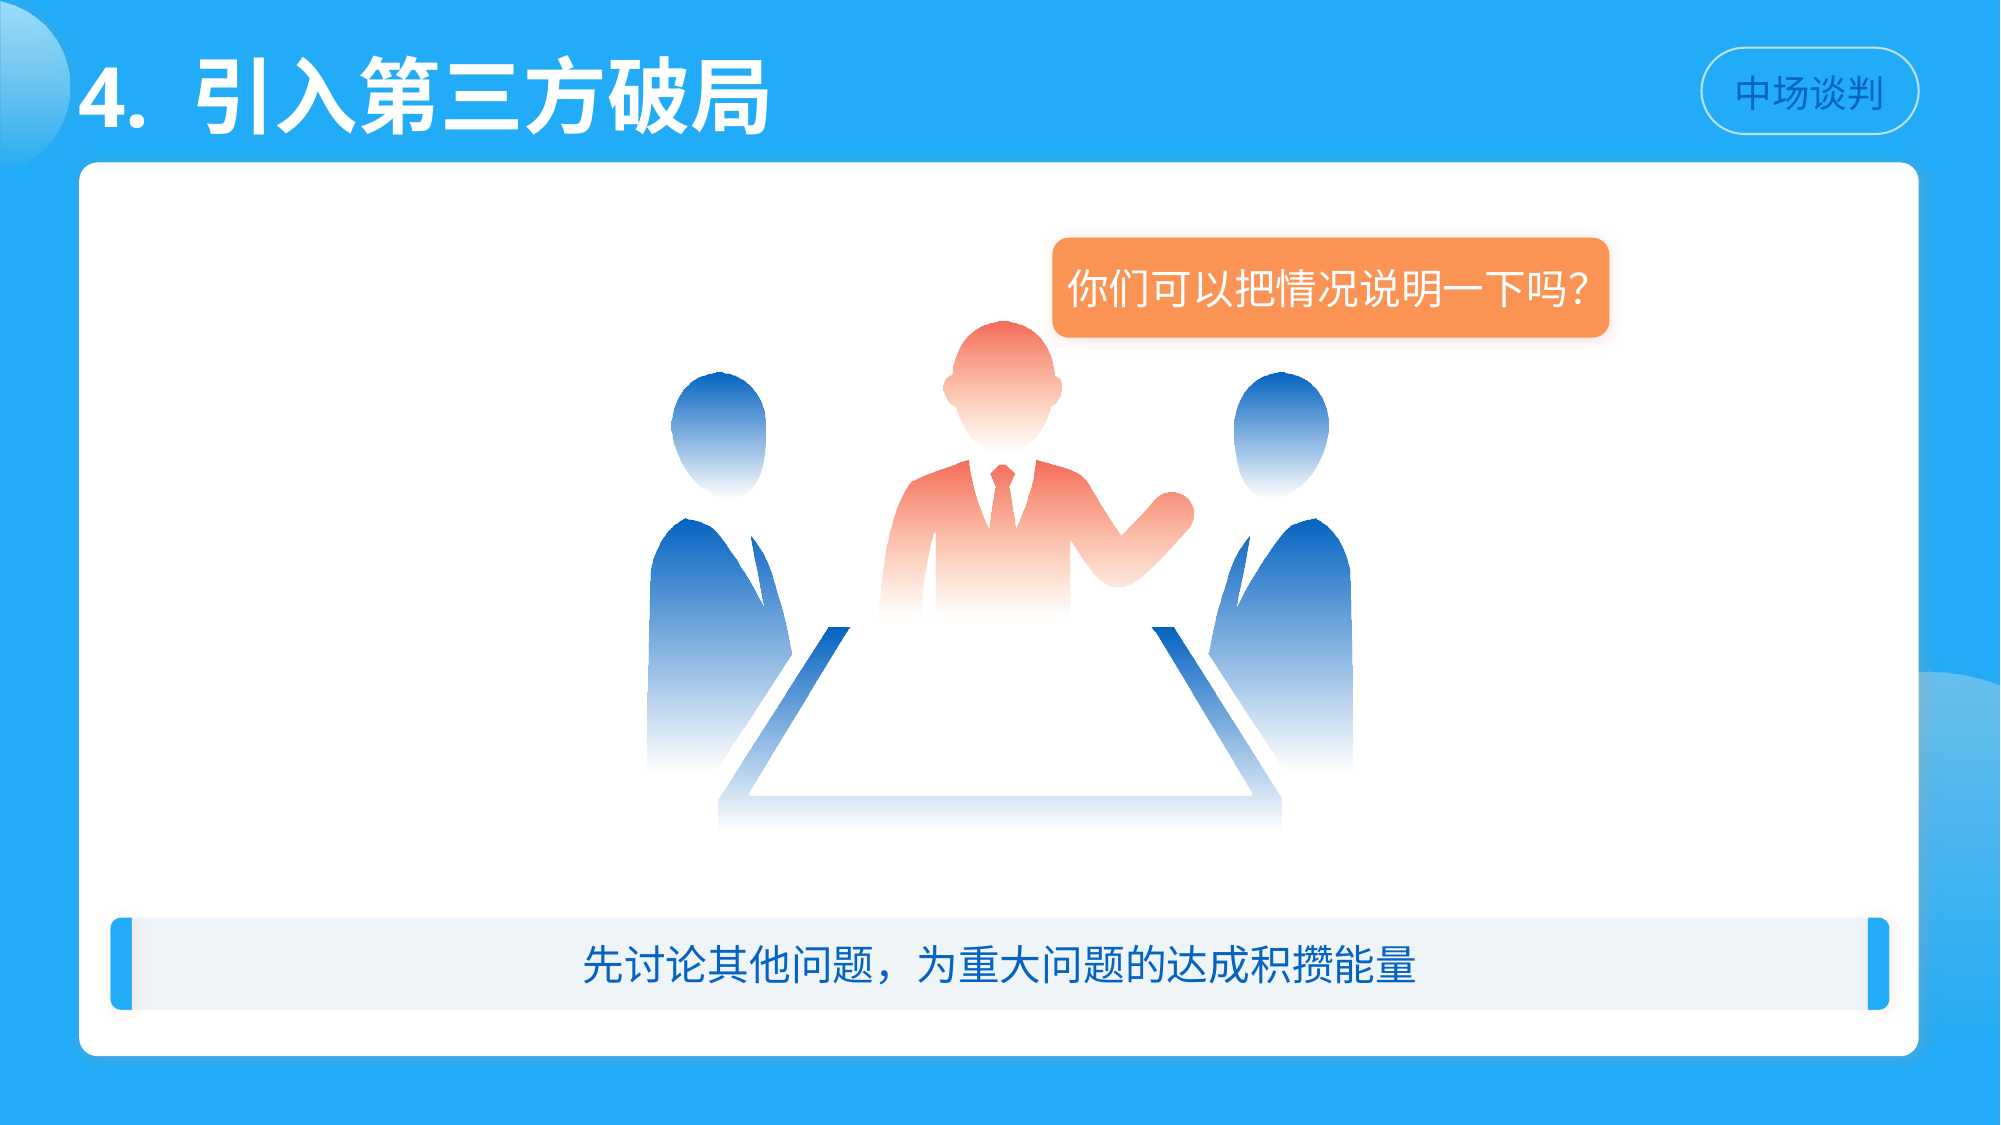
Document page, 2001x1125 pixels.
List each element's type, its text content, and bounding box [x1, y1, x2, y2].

list 4. 引入第三方破局 [63, 47, 1105, 121]
text_box 中场谈判 [1720, 62, 1900, 123]
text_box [110, 917, 1890, 1010]
text_box 你们可以把情况说明一下吗？ [1052, 255, 1610, 321]
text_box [879, 321, 1194, 372]
text_box [1051, 236, 1611, 339]
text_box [647, 372, 1353, 830]
